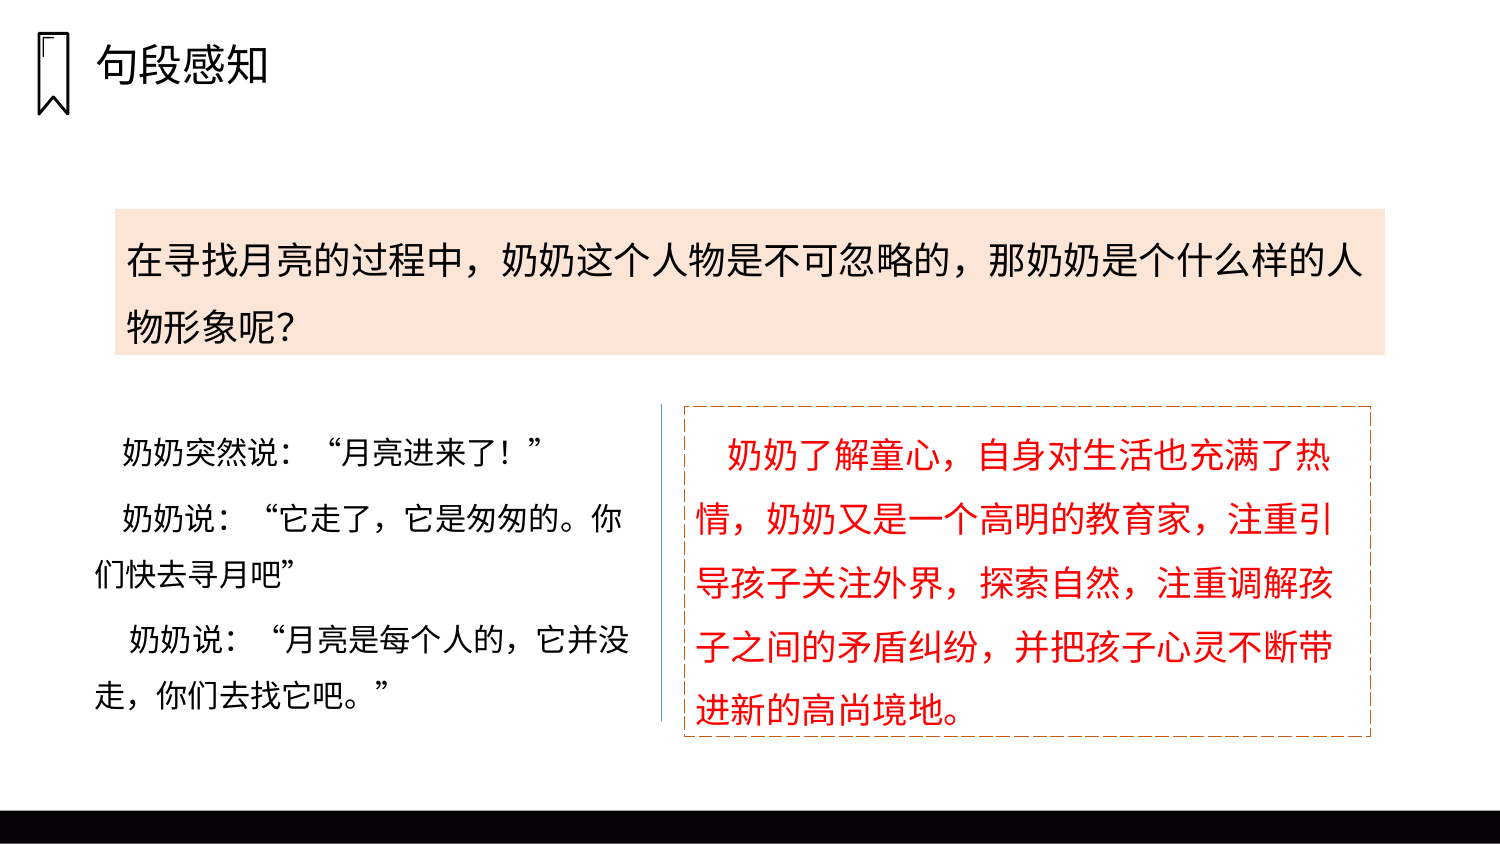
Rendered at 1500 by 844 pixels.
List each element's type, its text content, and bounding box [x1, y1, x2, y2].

text_box 奶奶了解童心，自身对生活也充满了热情，奶奶又是一个高明的教育家，注重引导孩子关注外界，探索自然，注重调解孩子之间的矛盾纠纷，并把孩子心灵不断带进新的高尚境地。 [684, 406, 1371, 737]
text_box 奶奶突然说：“月亮进来了！” 奶奶说：“它走了，它是匆匆的。你们快去寻月吧” 奶奶说：“月亮是每个人的，它并没走，你们去找它吧。” [82, 408, 661, 720]
text_box 在寻找月亮的过程中，奶奶这个人物是不可忽略的，那奶奶是个什么样的人物形象呢？ [115, 208, 1385, 355]
text_box 句段感知 [83, 32, 282, 96]
